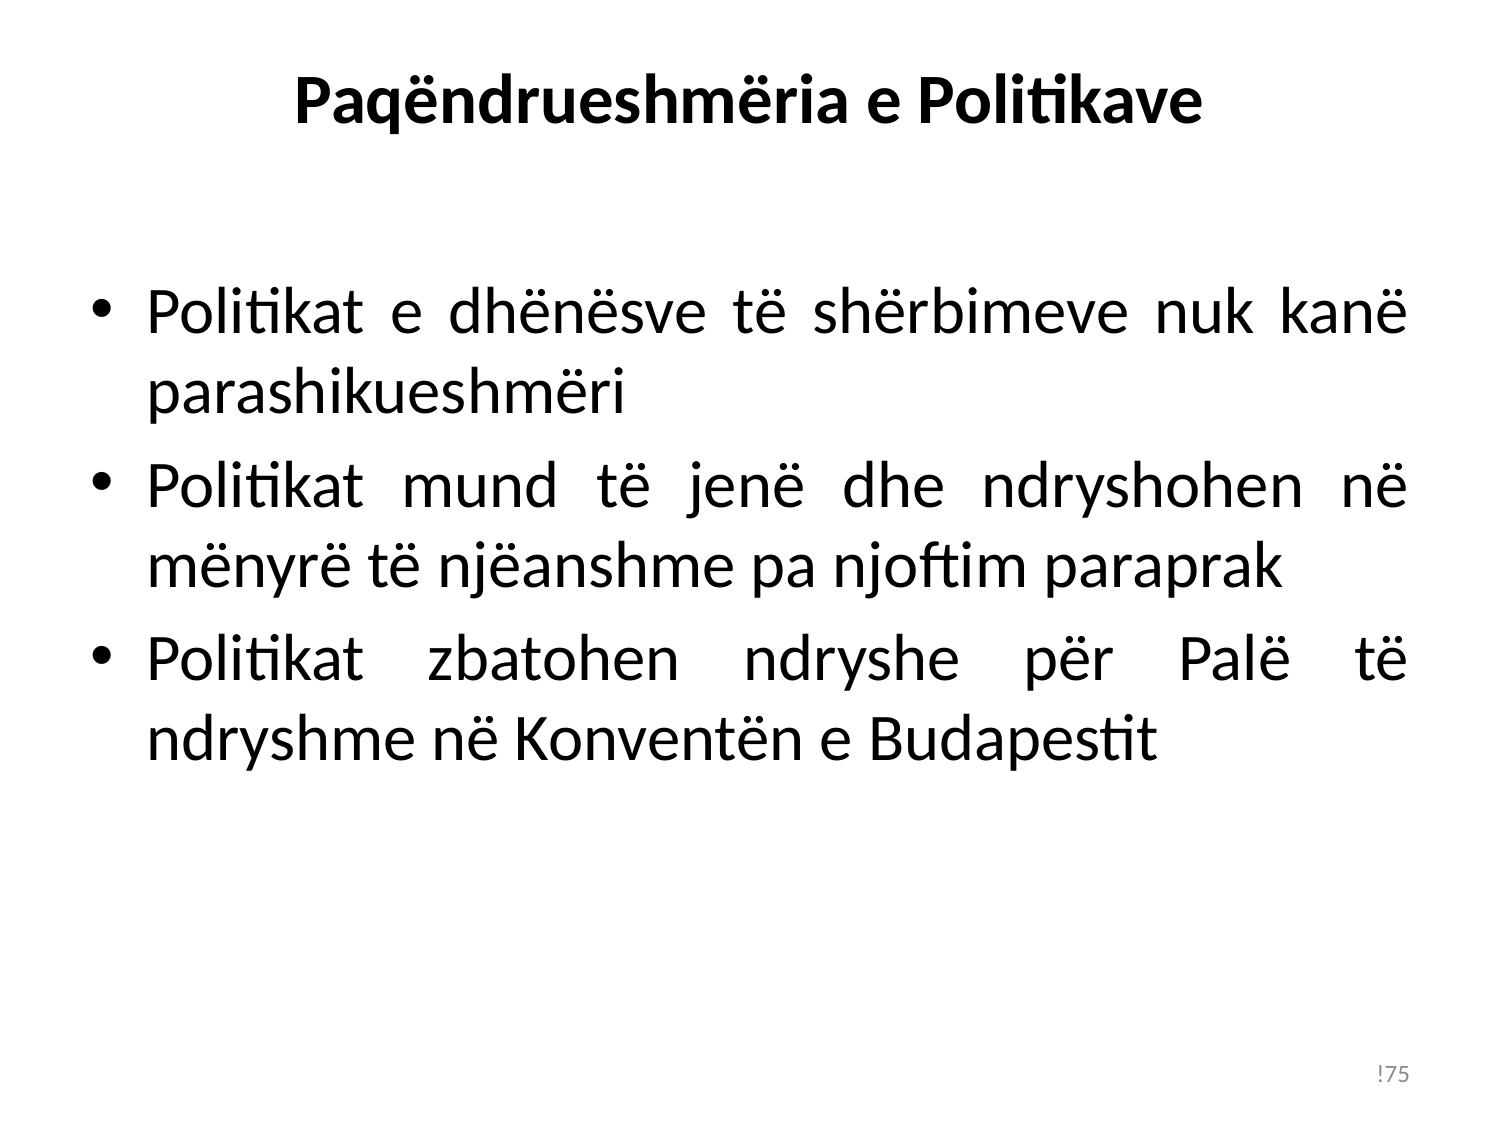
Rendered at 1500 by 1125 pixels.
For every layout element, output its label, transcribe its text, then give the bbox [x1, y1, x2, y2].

title Paqëndrueshmëria e Politikave [75, 45, 1425, 233]
list Politikat e dhënësve të shërbimeve nuk kanë parashikueshmëri Politikat mund të jenë dhe ndryshohen në mënyrë të njëanshme pa njoftim paraprak Politikat zbatohen ndryshe për Palë të ndryshme në Konventën e Budapestit [75, 259, 1425, 1073]
slide_number !75 [1074, 1042, 1425, 1103]
